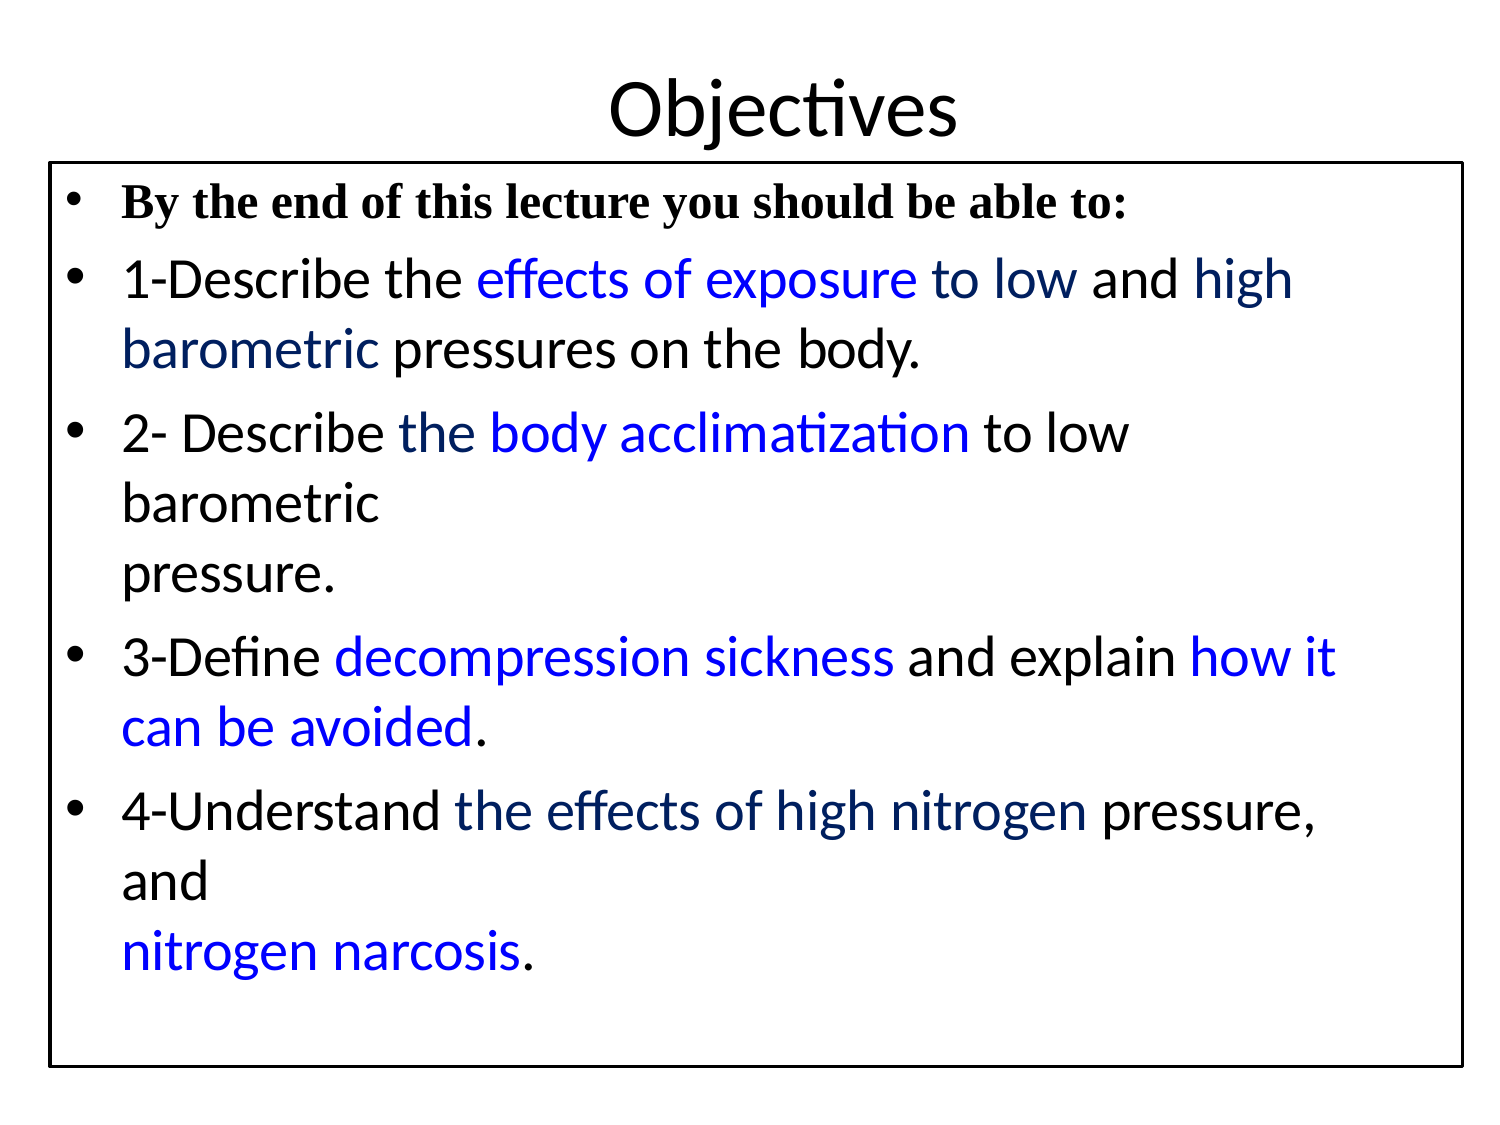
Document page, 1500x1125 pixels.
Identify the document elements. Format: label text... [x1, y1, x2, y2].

text_box By the end of this lecture you should be able to: 1-Describe the effects of exposure to low and high barometric pressures on the body. 2- Describe the body acclimatization to low barometric pressure. 3-Define decompression sickness and explain how it can be avoided. 4-Understand the effects of high nitrogen pressure, and nitrogen narcosis. [62, 168, 1437, 982]
text_box [49, 162, 1463, 1067]
title Objectives [168, 53, 1332, 162]
